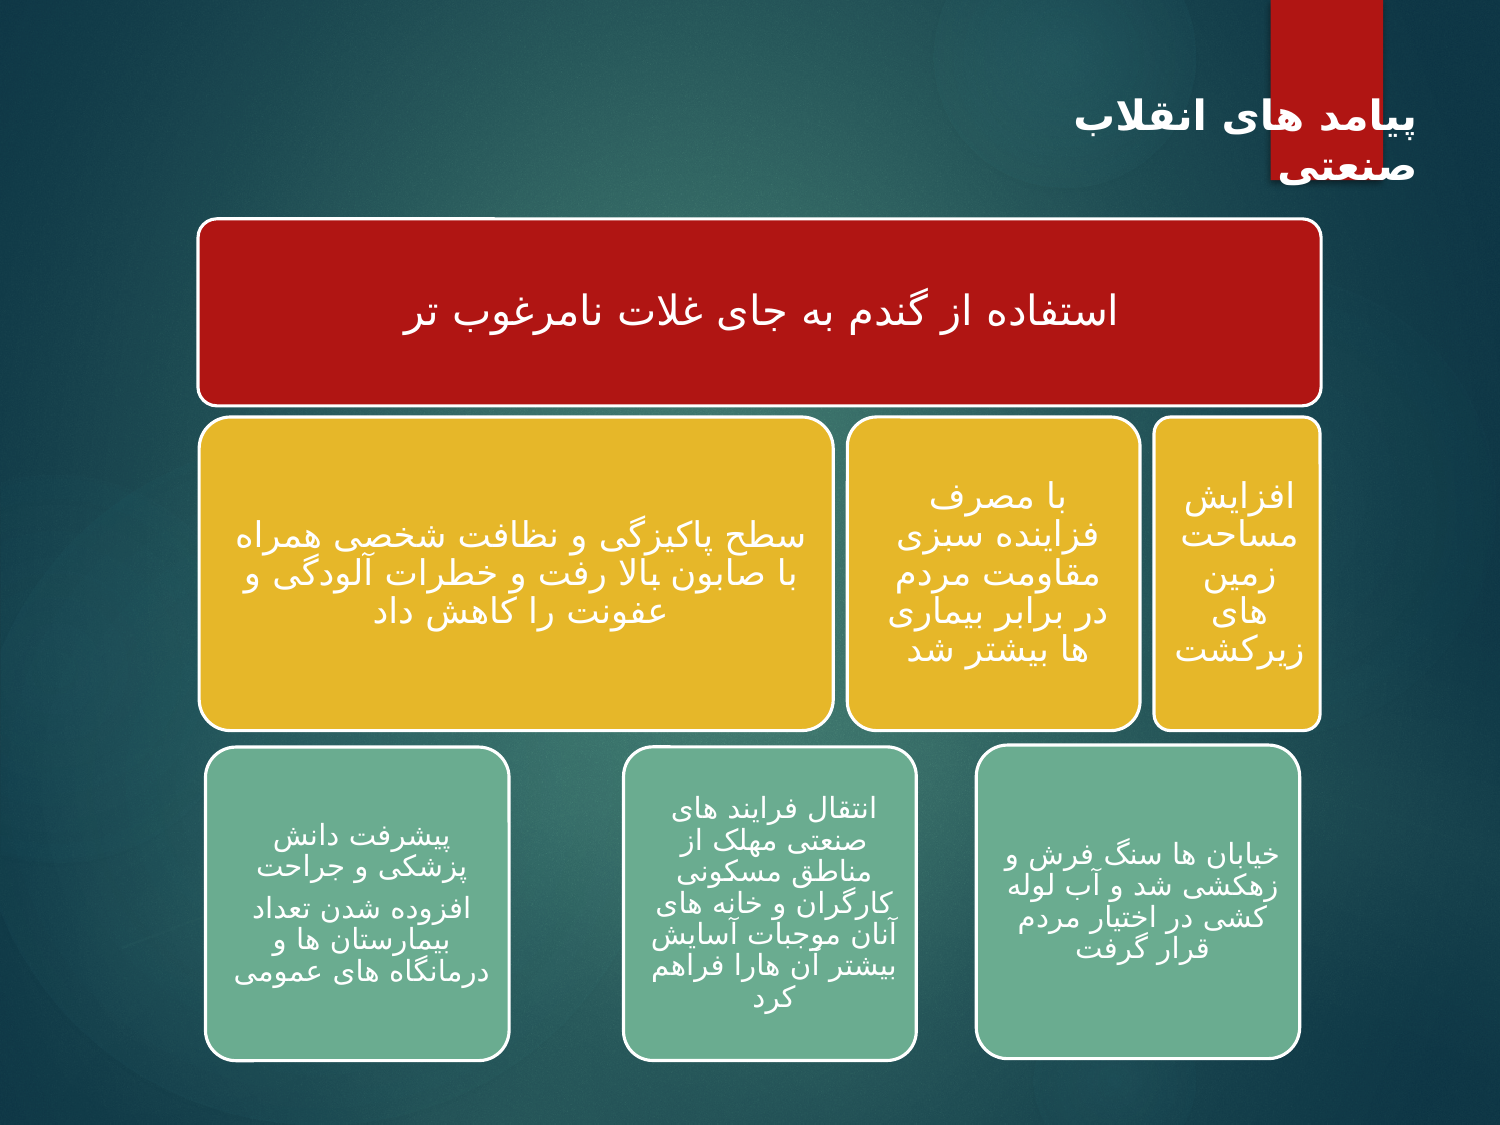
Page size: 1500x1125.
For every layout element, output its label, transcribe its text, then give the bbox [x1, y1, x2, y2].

text_box پیامد های انقلاب صنعتی [956, 81, 1432, 197]
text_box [197, 206, 1322, 1068]
